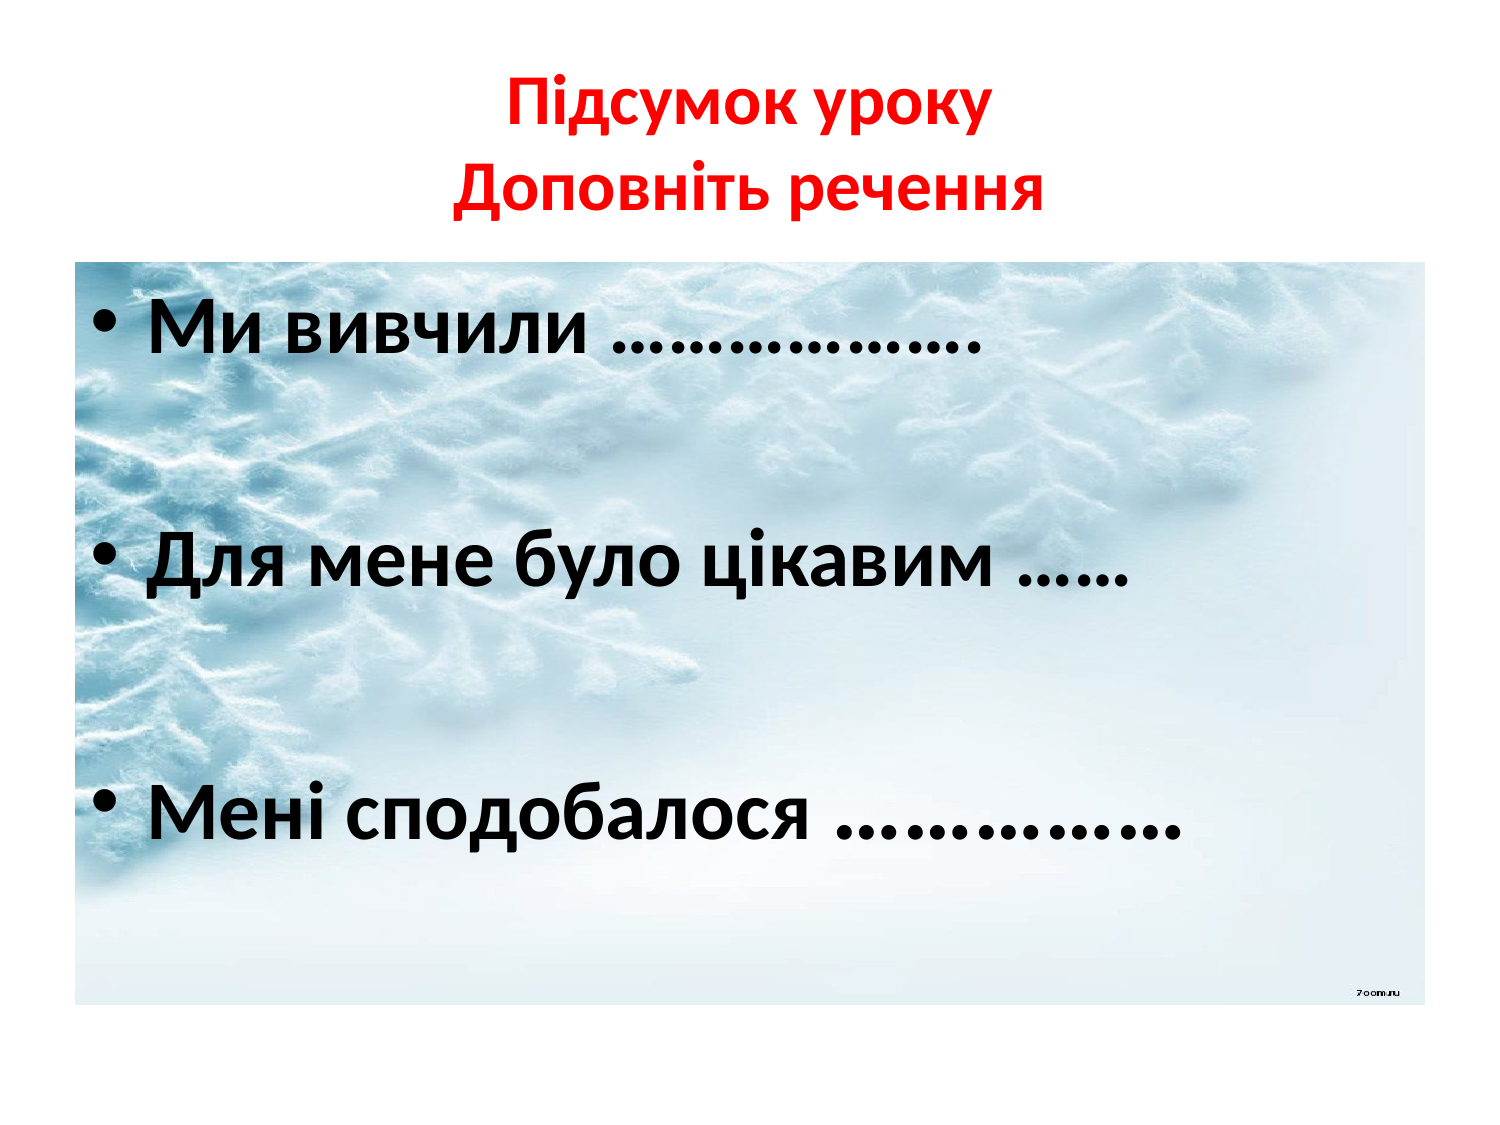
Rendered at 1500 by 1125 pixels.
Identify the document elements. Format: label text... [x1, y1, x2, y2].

title Підсумок уроку Доповніть речення [75, 45, 1425, 233]
list Ми вивчили ………………. Для мене було цікавим …… Мені сподобалося …………… [75, 262, 1425, 1005]
